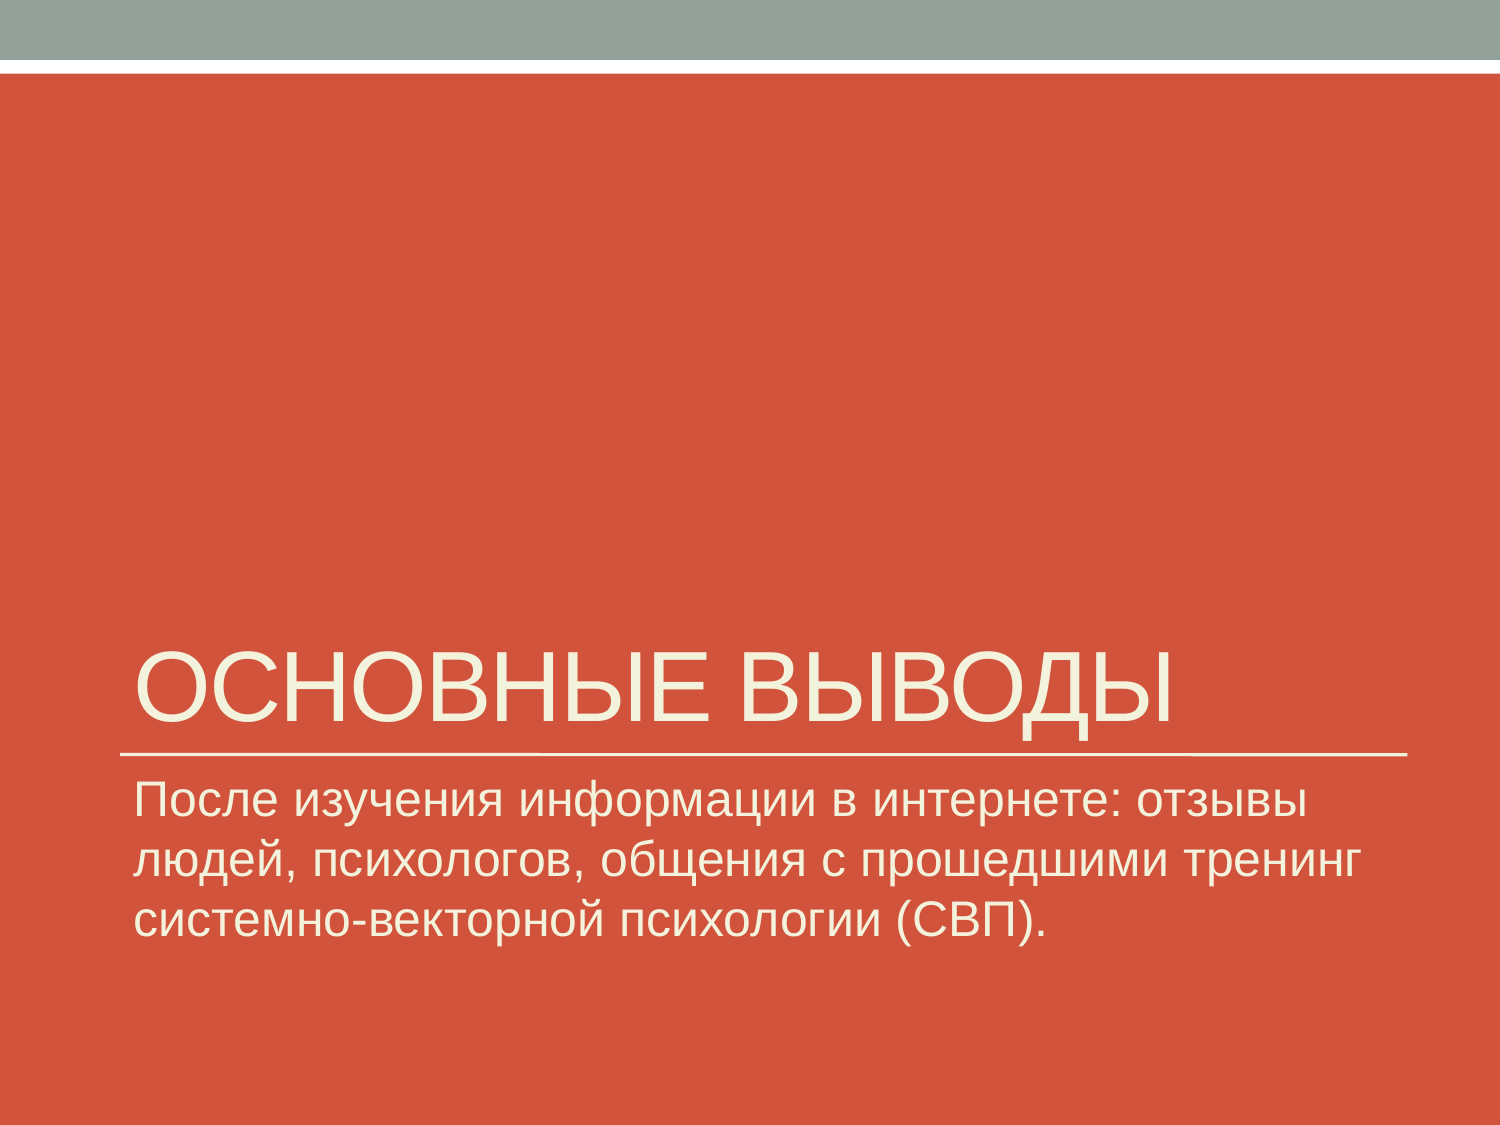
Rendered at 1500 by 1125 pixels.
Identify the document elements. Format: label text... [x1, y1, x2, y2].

title Основные выводы [118, 387, 1394, 749]
list После изучения информации в интернете: отзывы людей, психологов, общения с прошедшими тренинг системно-векторной психологии (СВП). [118, 758, 1394, 1006]
